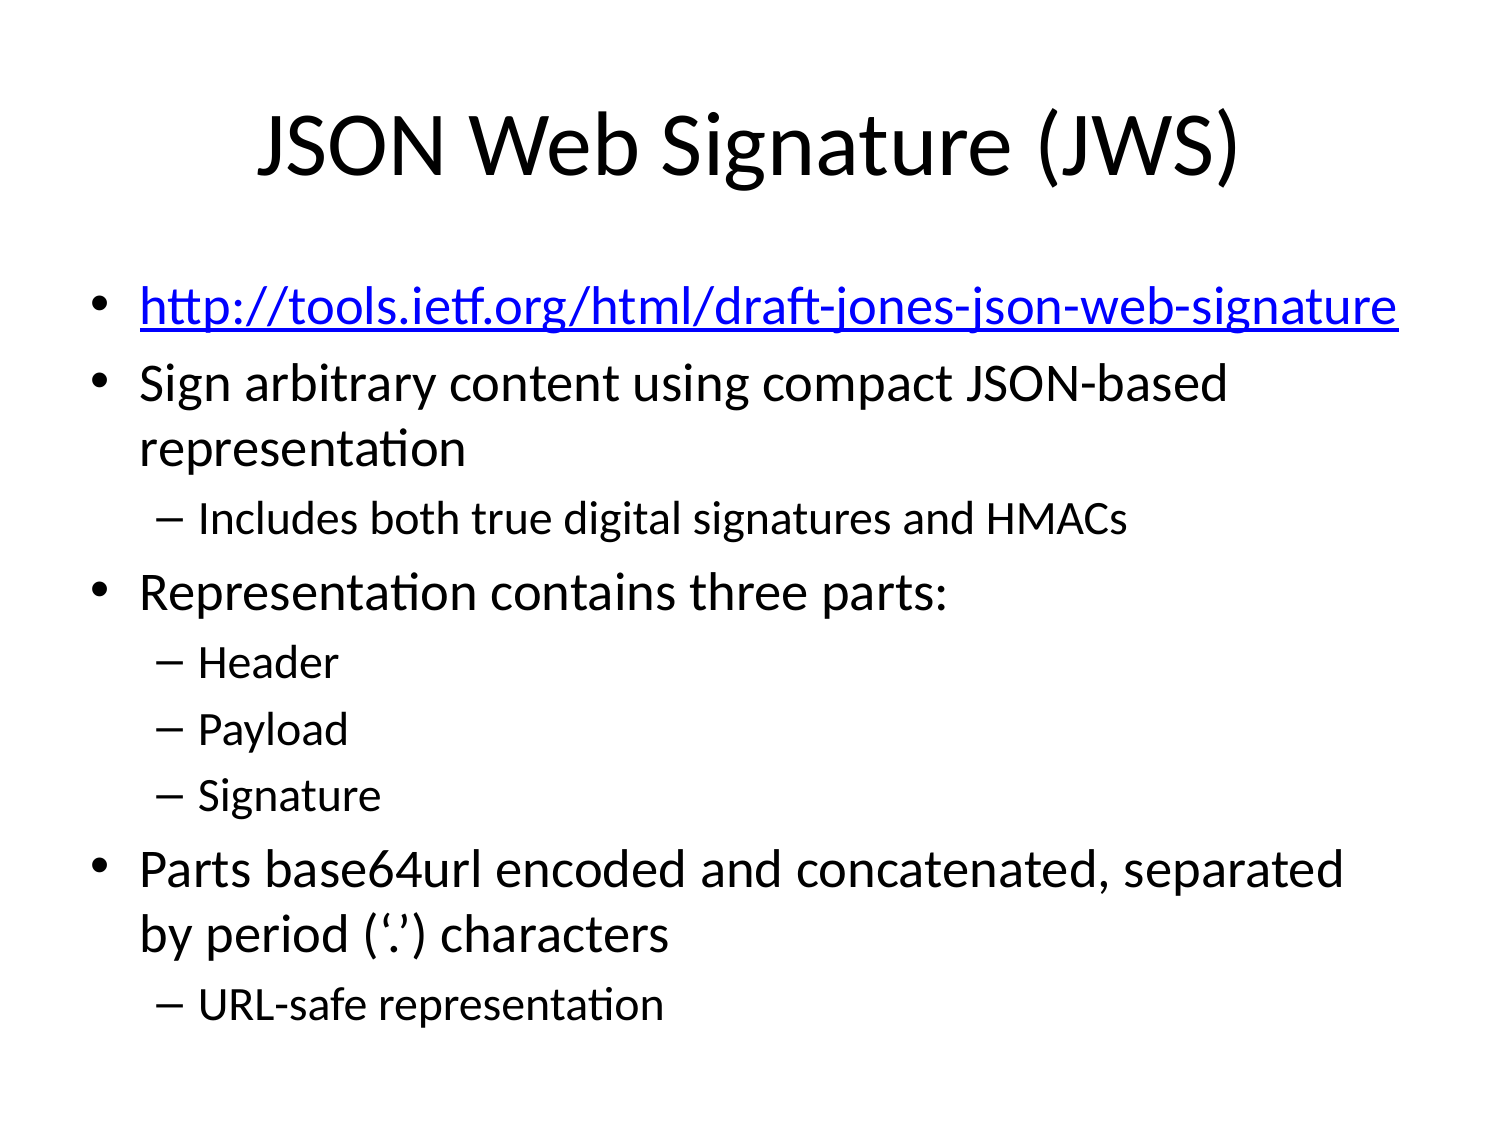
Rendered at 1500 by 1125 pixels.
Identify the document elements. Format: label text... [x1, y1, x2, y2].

title JSON Web Signature (JWS) [75, 45, 1425, 233]
list http://tools.ietf.org/html/draft-jones-json-web-signature Sign arbitrary content using compact JSON-based representation Includes both true digital signatures and HMACs Representation contains three parts: Header Payload Signature Parts base64url encoded and concatenated, separated by period (‘.’) characters URL-safe representation [75, 262, 1425, 1088]
